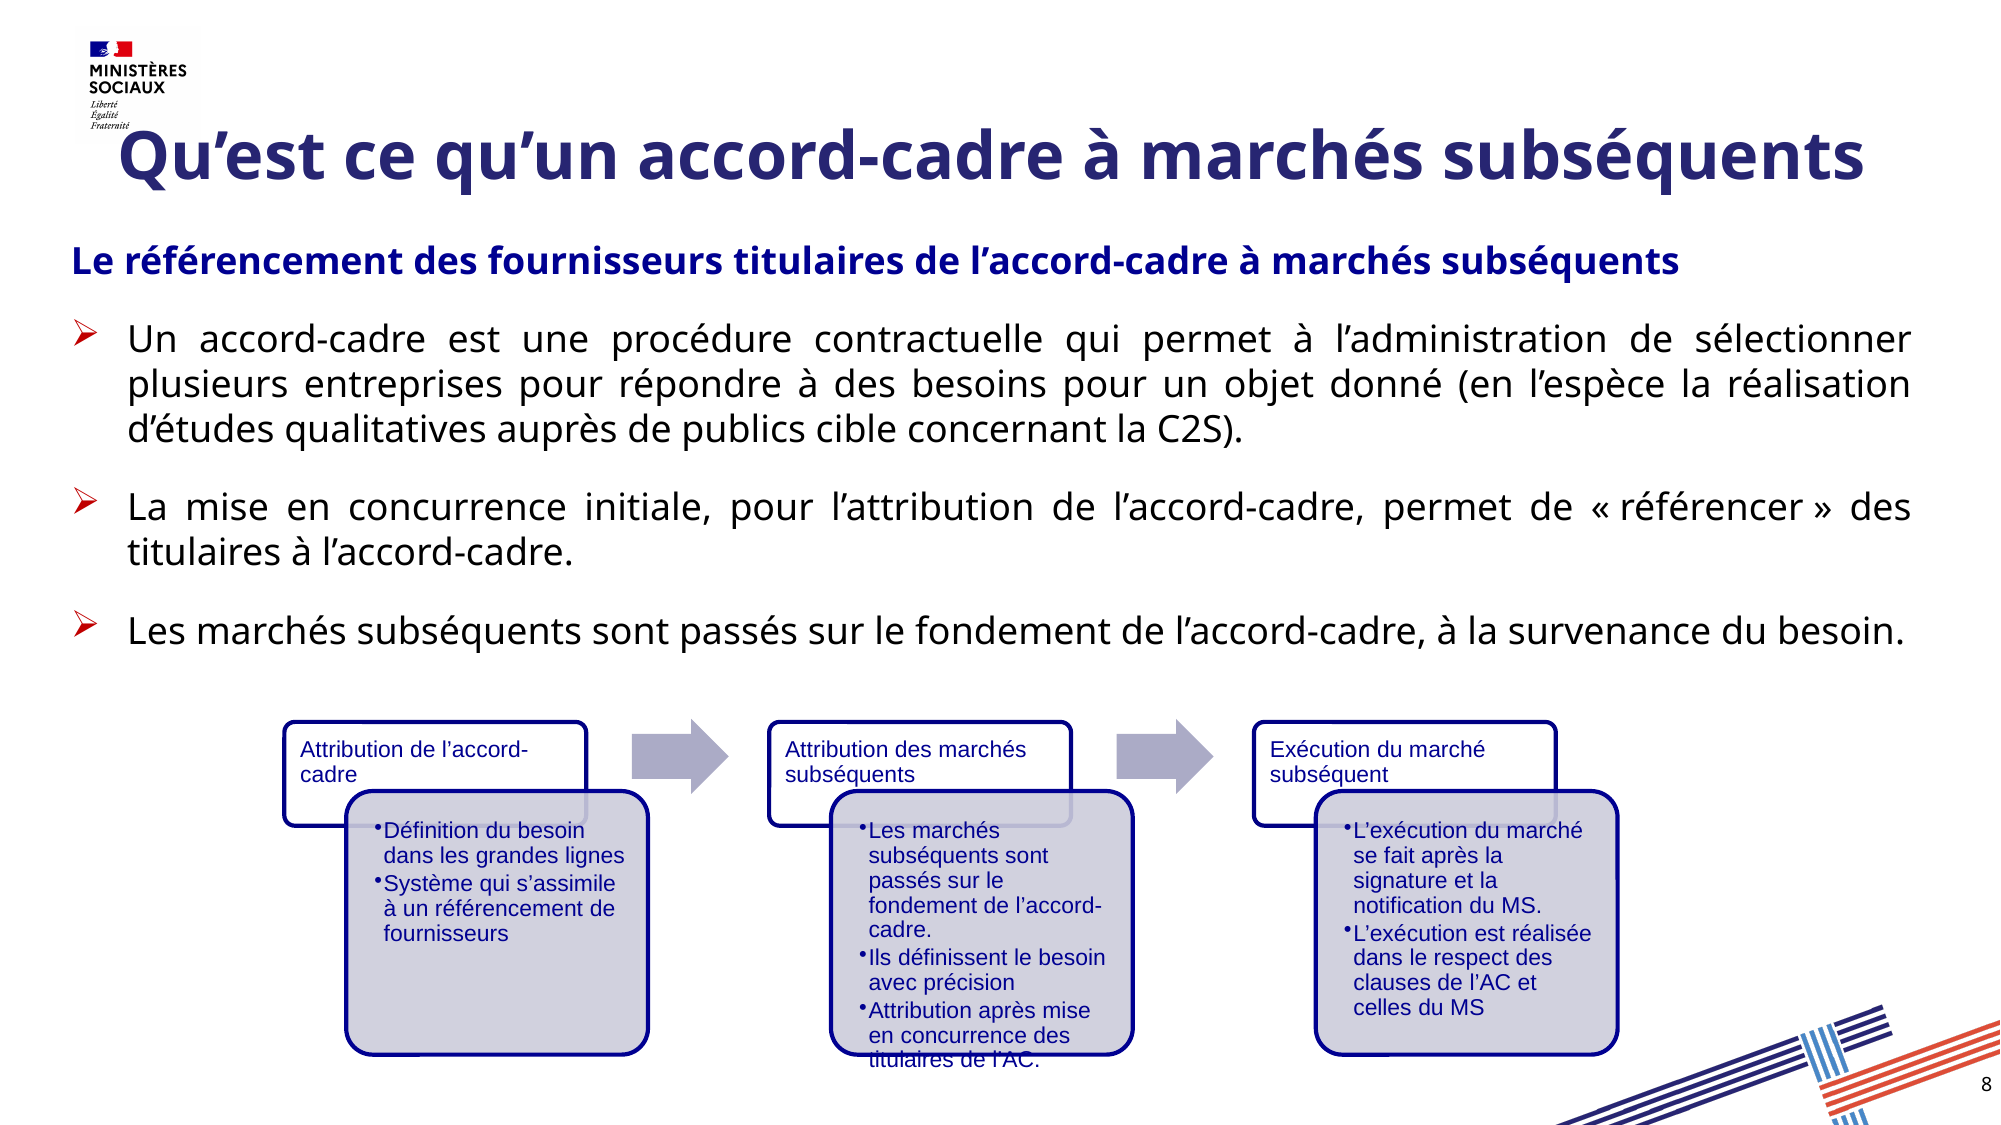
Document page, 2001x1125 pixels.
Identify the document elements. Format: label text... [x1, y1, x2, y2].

slide_number 8 [1618, 1046, 1993, 1125]
title Qu’est ce qu’un accord-cadre à marchés subséquents [70, 99, 1914, 218]
text_box Le référencement des fournisseurs titulaires de l’accord-cadre à marchés subséquents Un accord-cadre est une procédure contractuelle qui permet à l’administration de sélectionner plusieurs entreprises pour répondre à des besoins pour un objet donné (en l’espèce la réalisation d’études qualitatives auprès de publics cible concernant la C2S). La mise en concurrence initiale, pour l’attribution de l’accord-cadre, permet de « référencer » des titulaires à l’accord-cadre. Les marchés subséquents sont passés sur le fondement de l’accord-cadre, à la survenance du besoin. [70, 236, 1914, 584]
picture [1619, 943, 2000, 1125]
picture [1550, 1092, 1618, 1125]
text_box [283, 685, 1619, 1092]
picture [75, 26, 201, 99]
